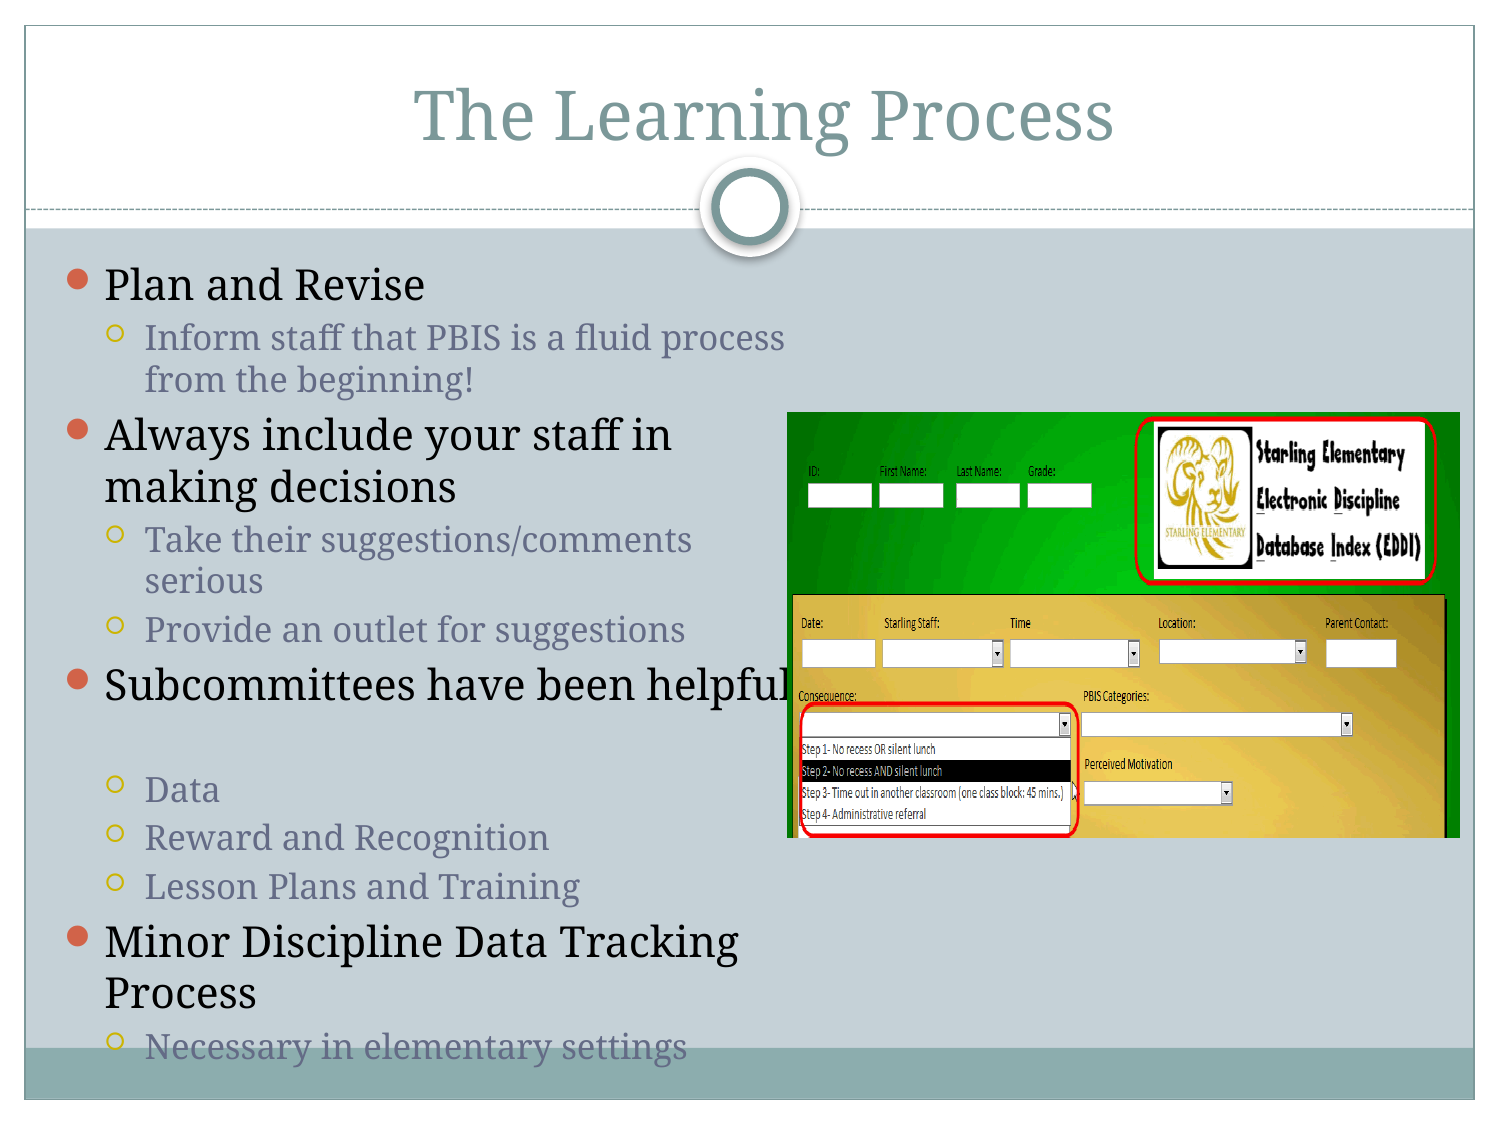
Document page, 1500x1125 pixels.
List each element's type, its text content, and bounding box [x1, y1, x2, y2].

title The Learning Process [65, 37, 1466, 162]
picture [787, 412, 1460, 838]
list Plan and Revise Inform staff that PBIS is a fluid process from the beginning! Always include your staff in making decisions Take their suggestions/comments serious Provide an outlet for suggestions Subcommittees have been helpful Data Reward and Recognition Lesson Plans and Training Minor Discipline Data Tracking Process Necessary in elementary settings [49, 250, 825, 1075]
